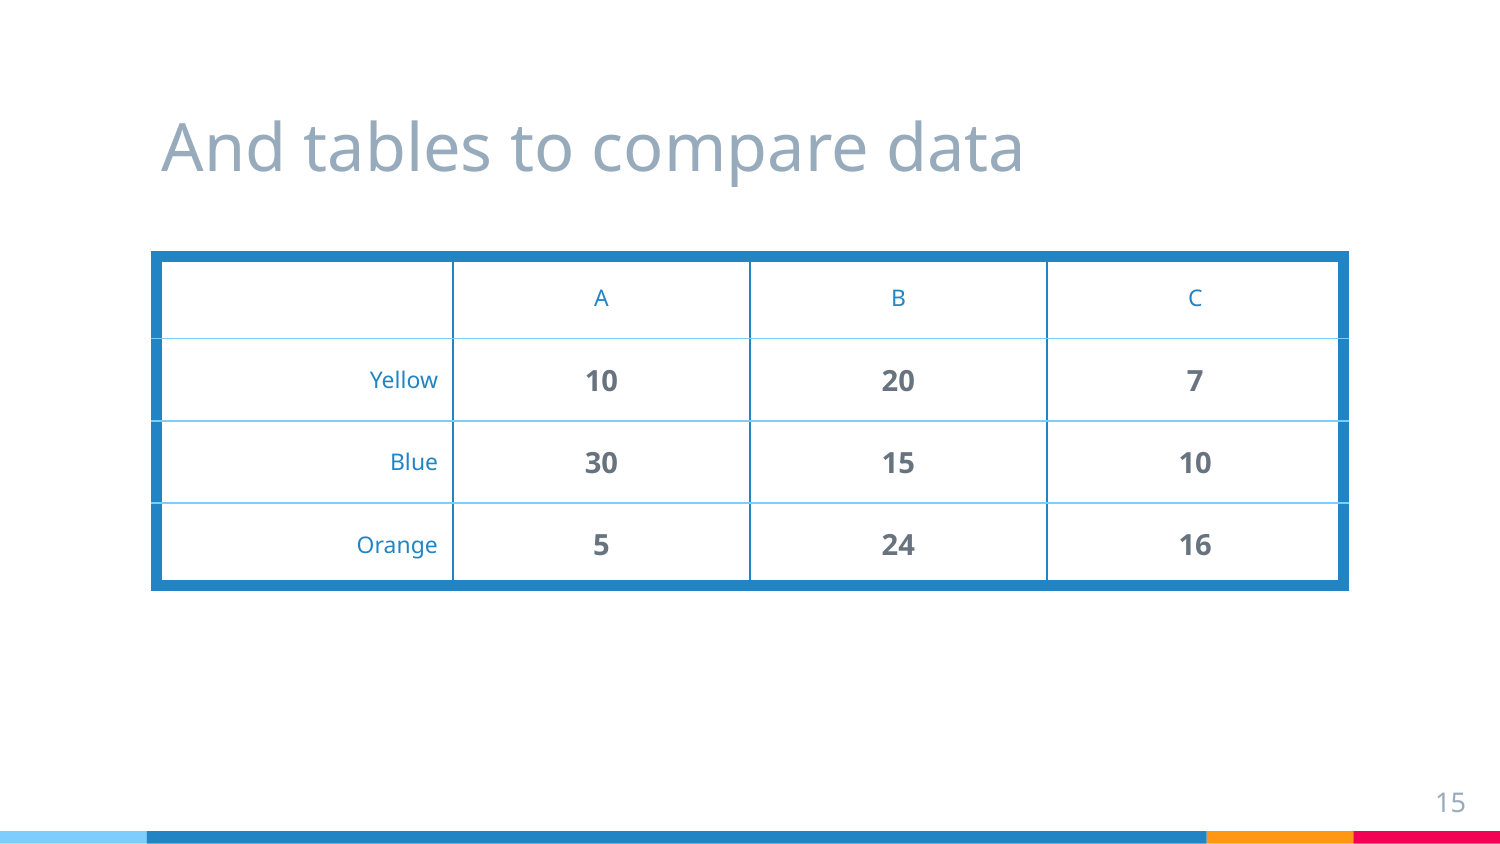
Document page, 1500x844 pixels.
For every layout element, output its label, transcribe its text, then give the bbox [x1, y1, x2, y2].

table_header B [751, 262, 1046, 338]
title And tables to compare data [146, 58, 1207, 200]
table_cell 10 [454, 339, 749, 420]
table_cell Blue [162, 422, 452, 502]
table_cell Orange [162, 504, 452, 580]
table_cell 5 [454, 504, 749, 580]
table_header A [454, 262, 749, 338]
slide_number 15 [1391, 770, 1482, 822]
table_cell Yellow [162, 339, 452, 420]
table_cell 20 [751, 339, 1046, 420]
table_header [162, 262, 452, 338]
table_header C [1048, 262, 1338, 338]
table_cell 15 [751, 422, 1046, 502]
table_cell 10 [1048, 422, 1338, 502]
table_cell 30 [454, 422, 749, 502]
table_cell 7 [1048, 339, 1338, 420]
table_cell 24 [751, 504, 1046, 580]
table_cell 16 [1048, 504, 1338, 580]
